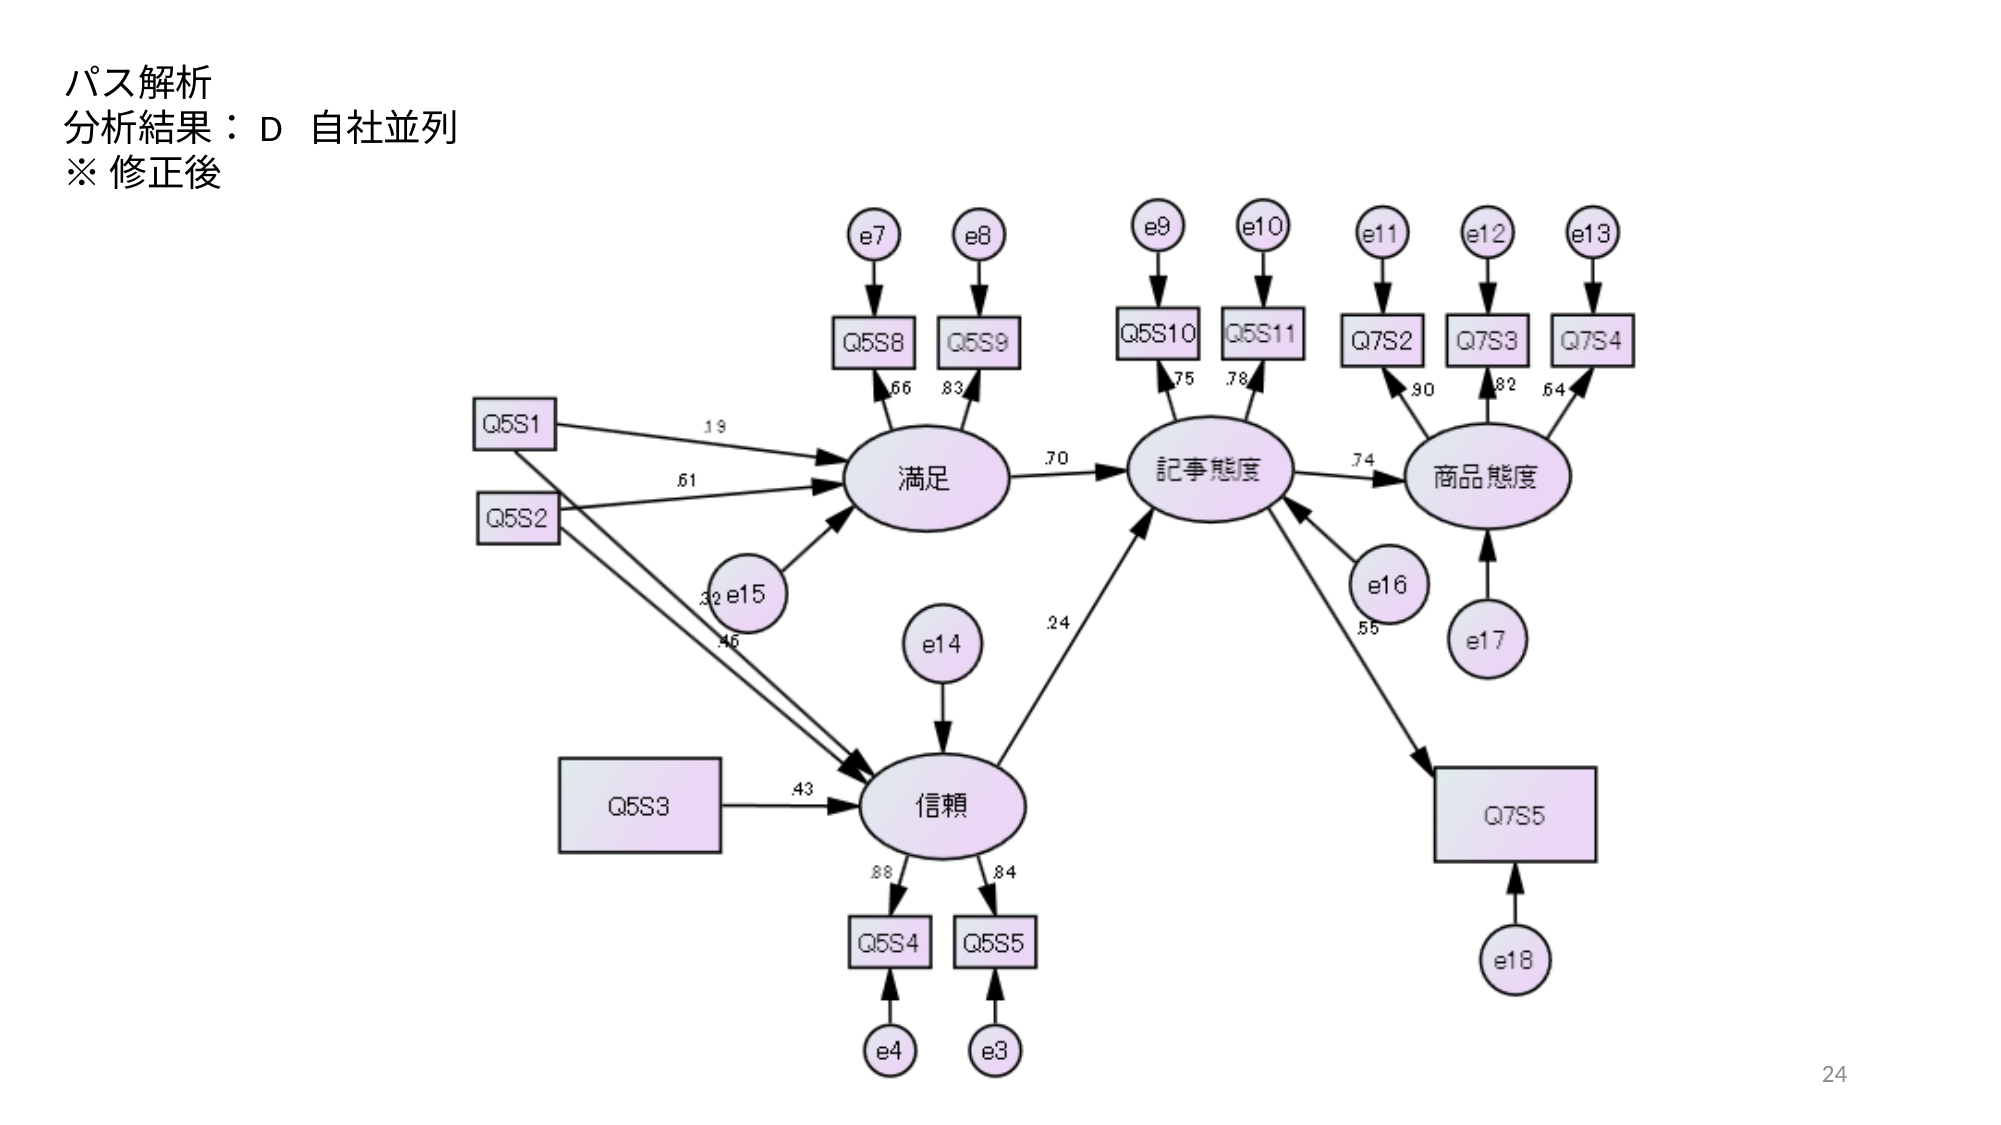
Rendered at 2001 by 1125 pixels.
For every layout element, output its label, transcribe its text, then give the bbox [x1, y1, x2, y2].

picture [408, 169, 1680, 1108]
text_box パス解析 分析結果：D 自社並列 ※修正後 [48, 51, 474, 202]
slide_number 24 [1680, 1042, 1863, 1103]
